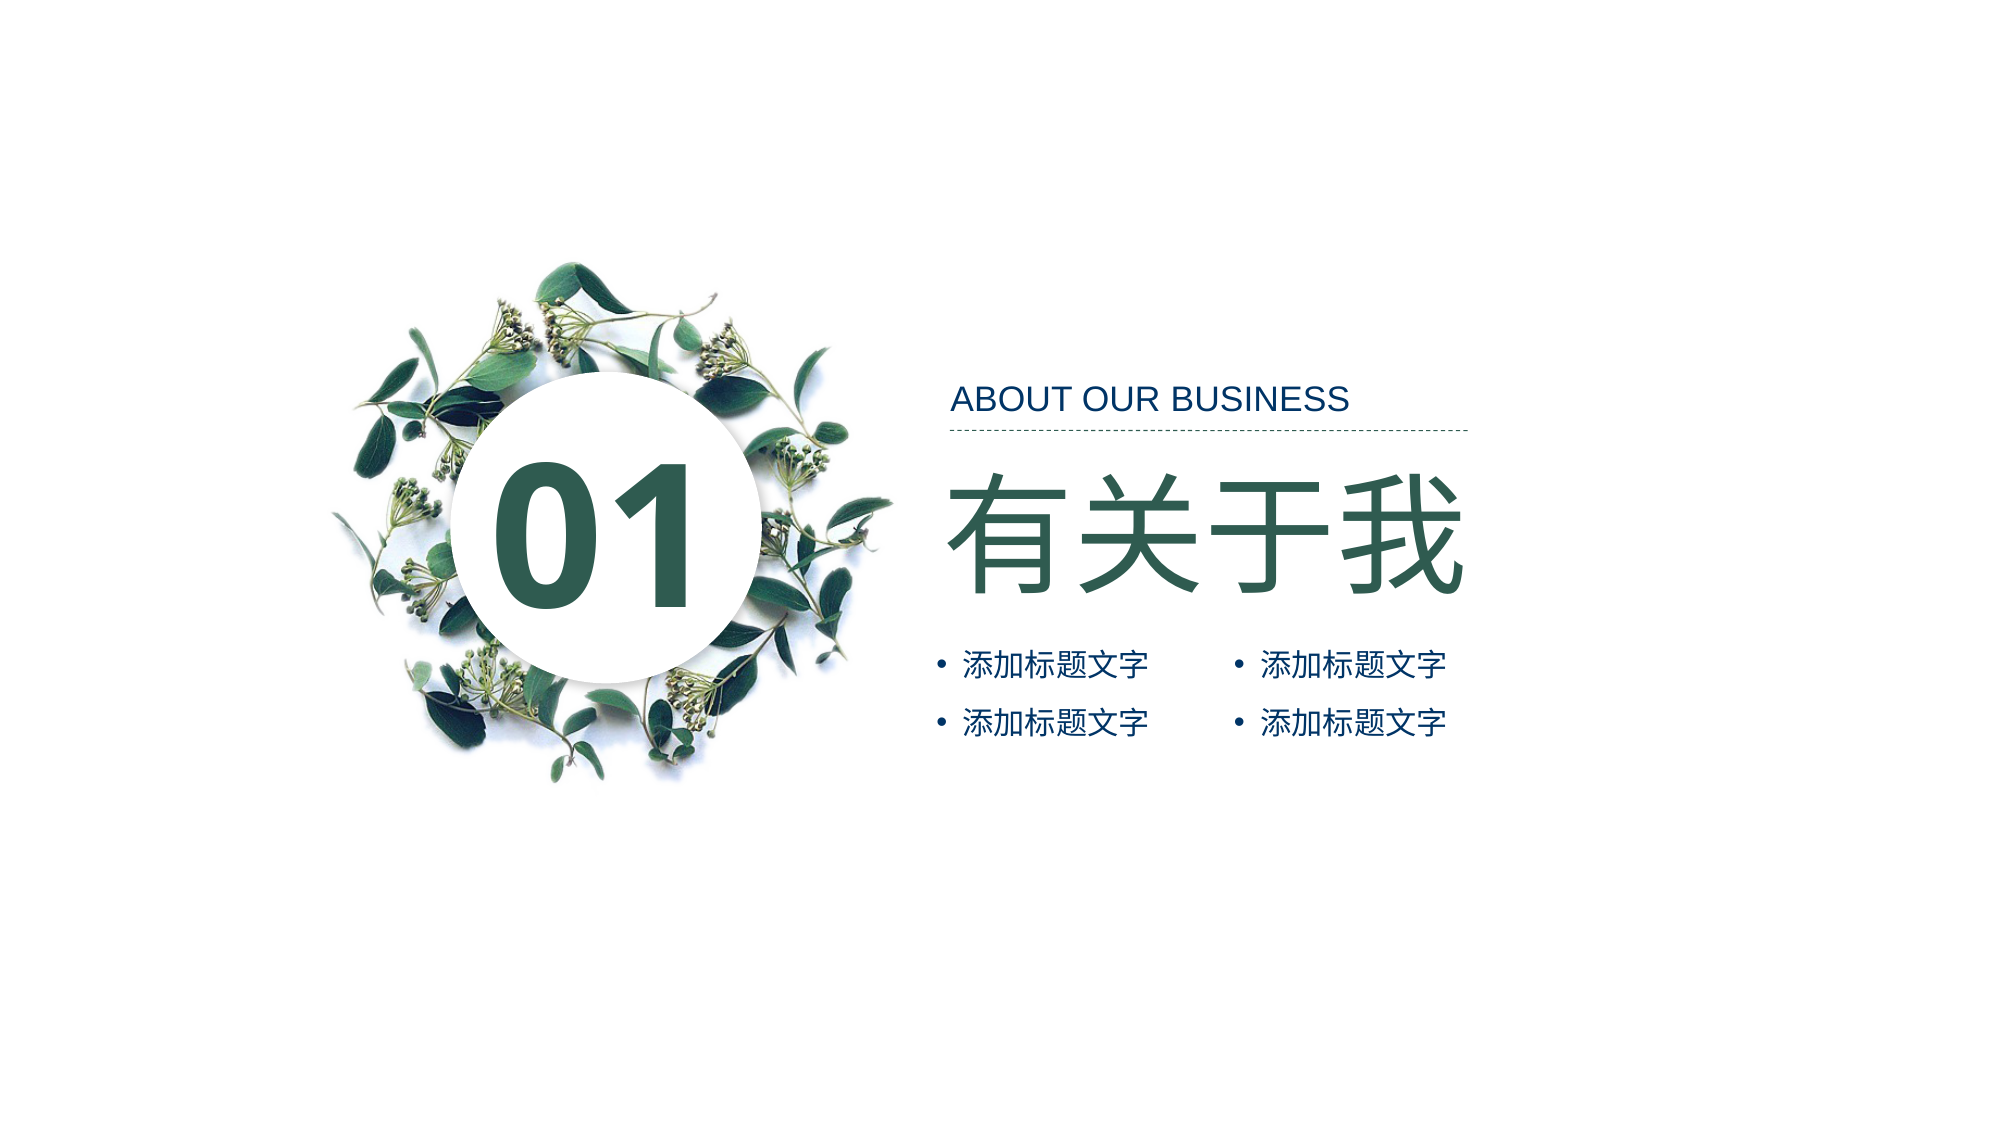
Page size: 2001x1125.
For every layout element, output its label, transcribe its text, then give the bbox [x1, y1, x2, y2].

text_box 有关于我 [958, 444, 1851, 617]
picture [262, 242, 958, 800]
text_box 添加标题文字 [958, 637, 1165, 690]
text_box 添加标题文字 [1219, 696, 1463, 748]
text_box ABOUT OUR BUSINESS [958, 359, 1652, 426]
text_box 添加标题文字 [958, 696, 1165, 748]
text_box 添加标题文字 [1219, 637, 1463, 690]
